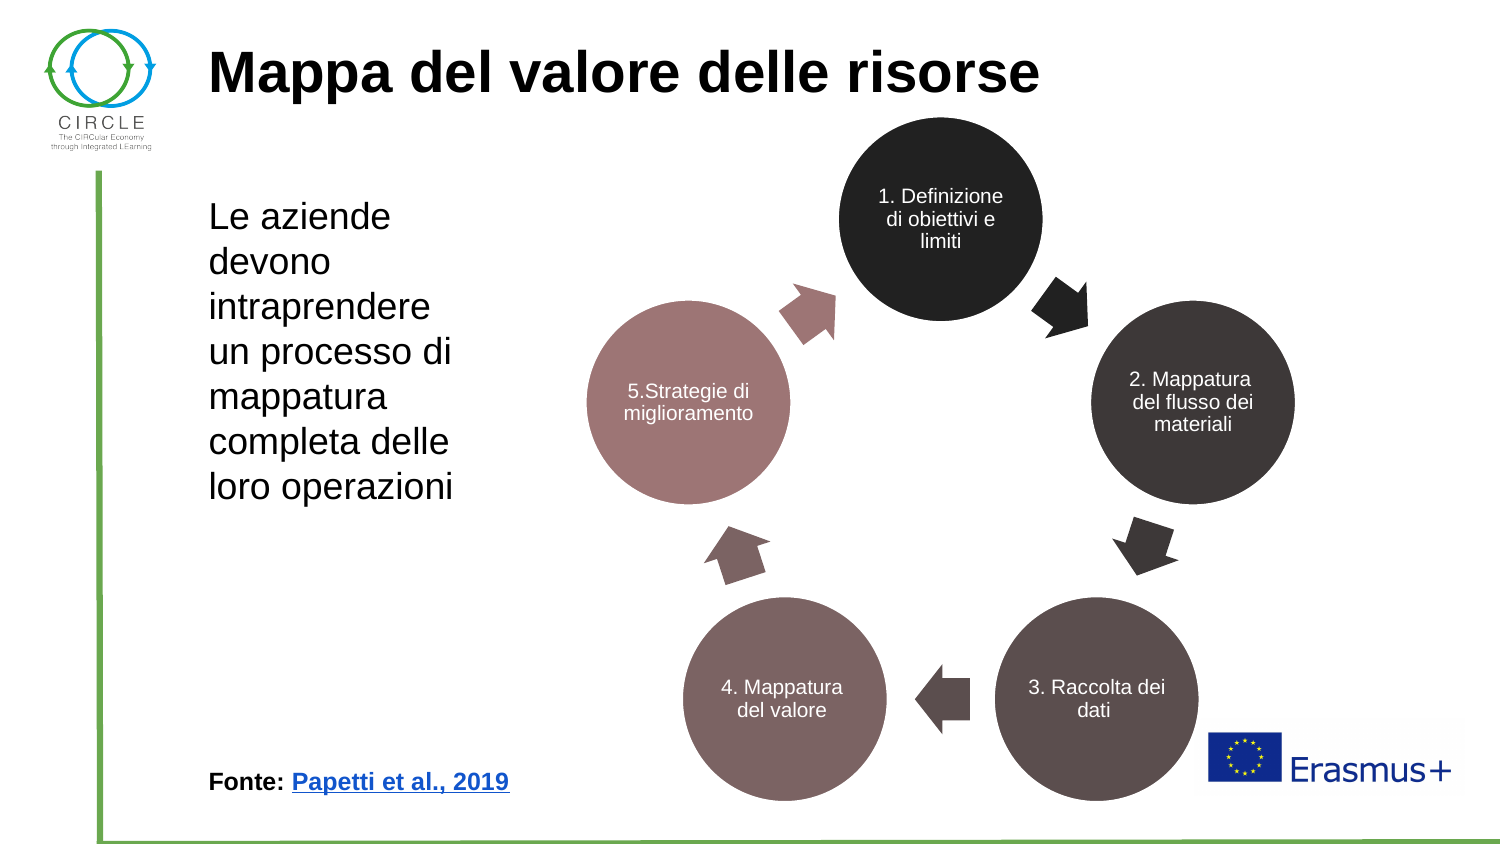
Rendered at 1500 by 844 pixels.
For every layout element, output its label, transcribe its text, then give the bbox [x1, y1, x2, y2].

picture [32, 24, 167, 156]
text_box Mappa del valore delle risorse [193, 27, 1444, 121]
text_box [584, 115, 1298, 804]
text_box Fonte: Papetti et al., 2019 [193, 757, 579, 804]
picture [1298, 718, 1465, 797]
text_box Le aziende devono intraprendere un processo di mappatura completa delle loro operazioni [193, 184, 490, 660]
